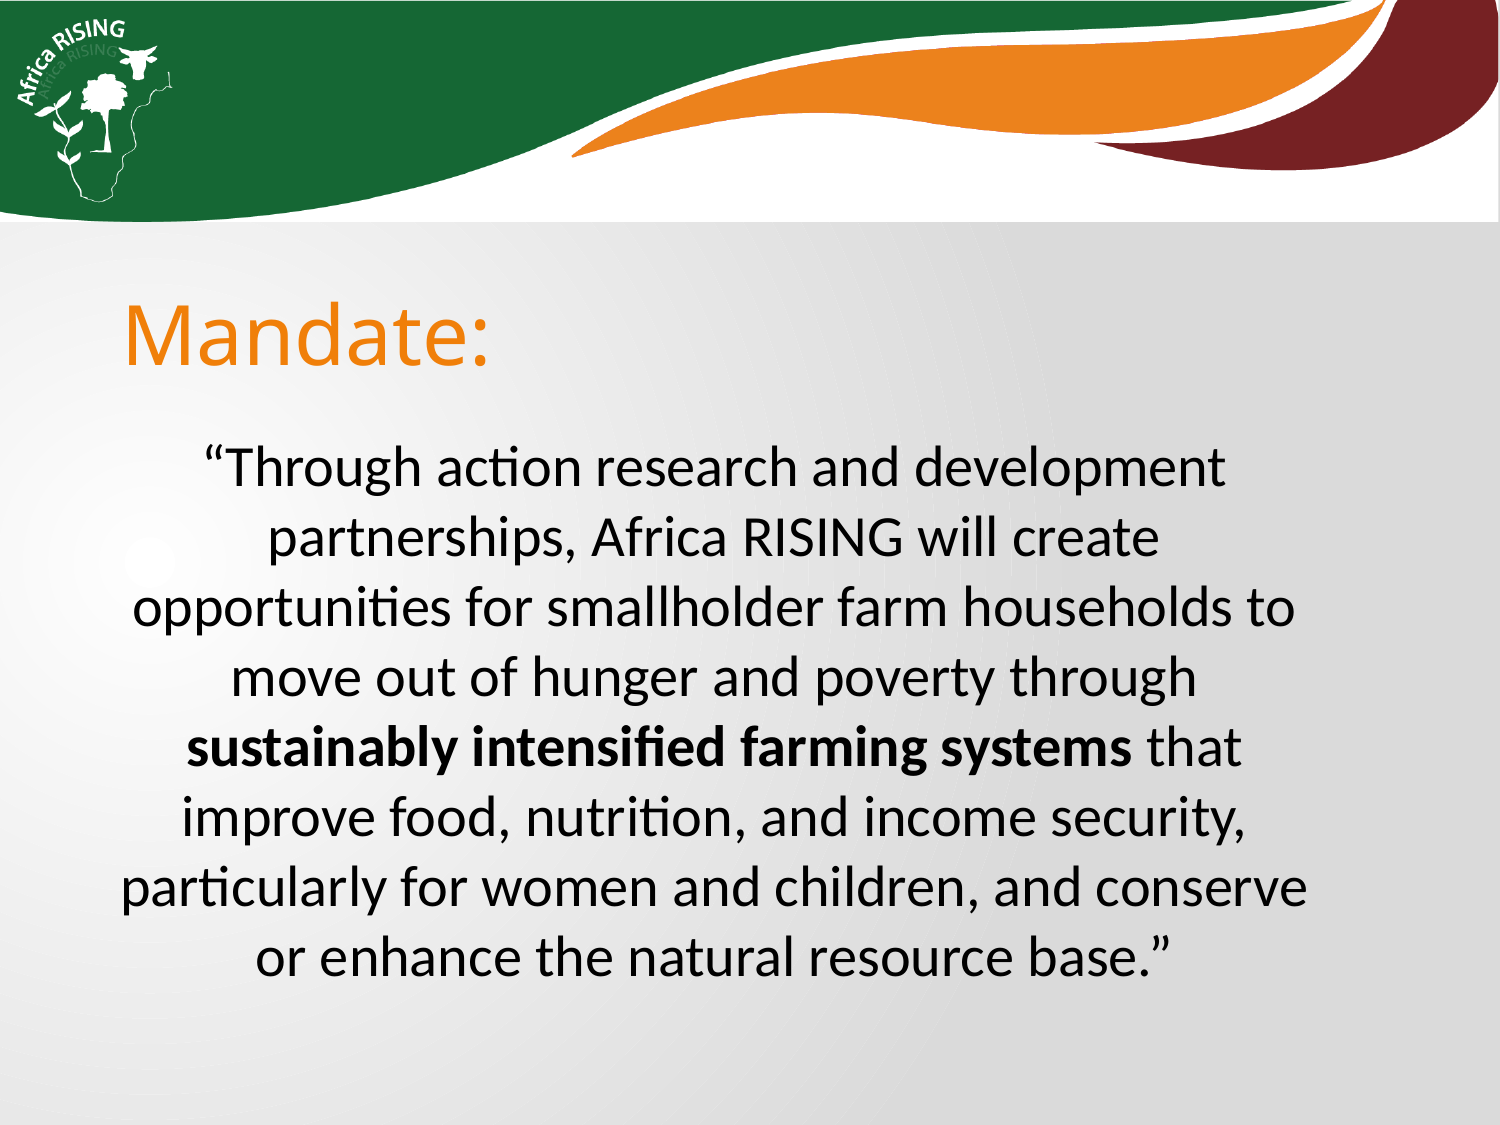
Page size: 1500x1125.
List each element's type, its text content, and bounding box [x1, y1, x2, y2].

list Mandate: [87, 275, 1363, 413]
text_box “Through action research and development partnerships, Africa RISING will create opportunities for smallholder farm households to move out of hunger and poverty through sustainably intensified farming systems that improve food, nutrition, and income security, particularly for women and children, and conserve or enhance the natural resource base.” [100, 420, 1329, 996]
picture [0, 0, 1499, 222]
